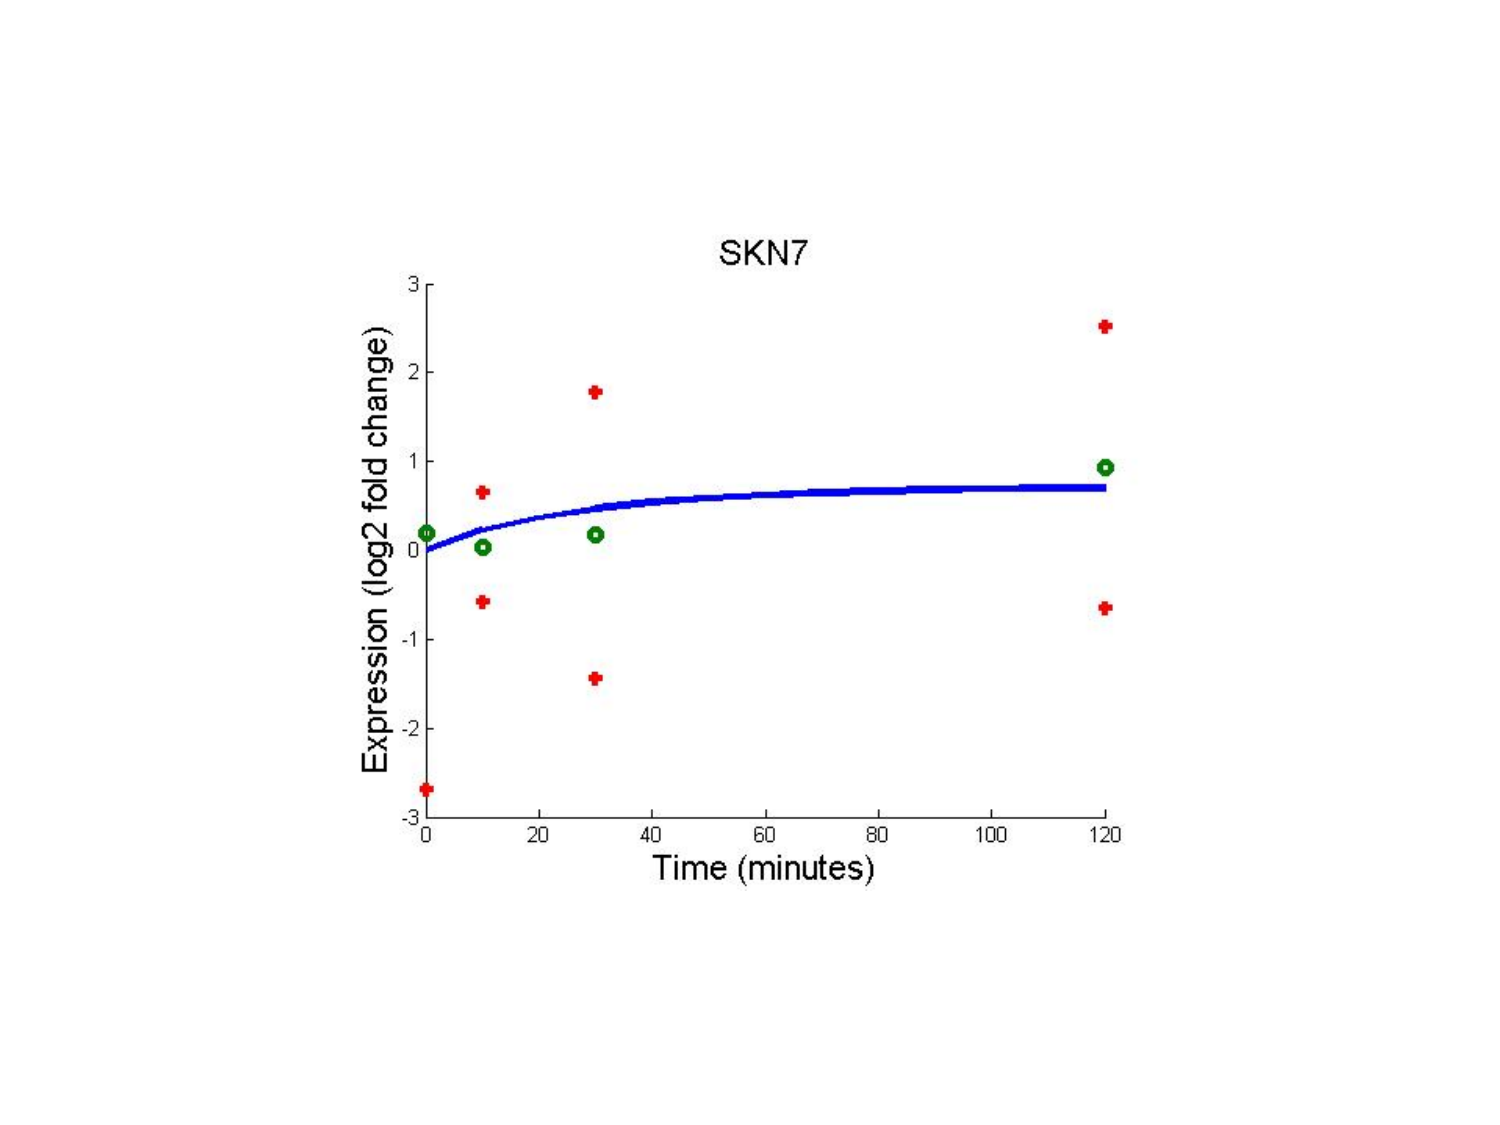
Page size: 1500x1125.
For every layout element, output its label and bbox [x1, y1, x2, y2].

picture [312, 234, 1188, 891]
